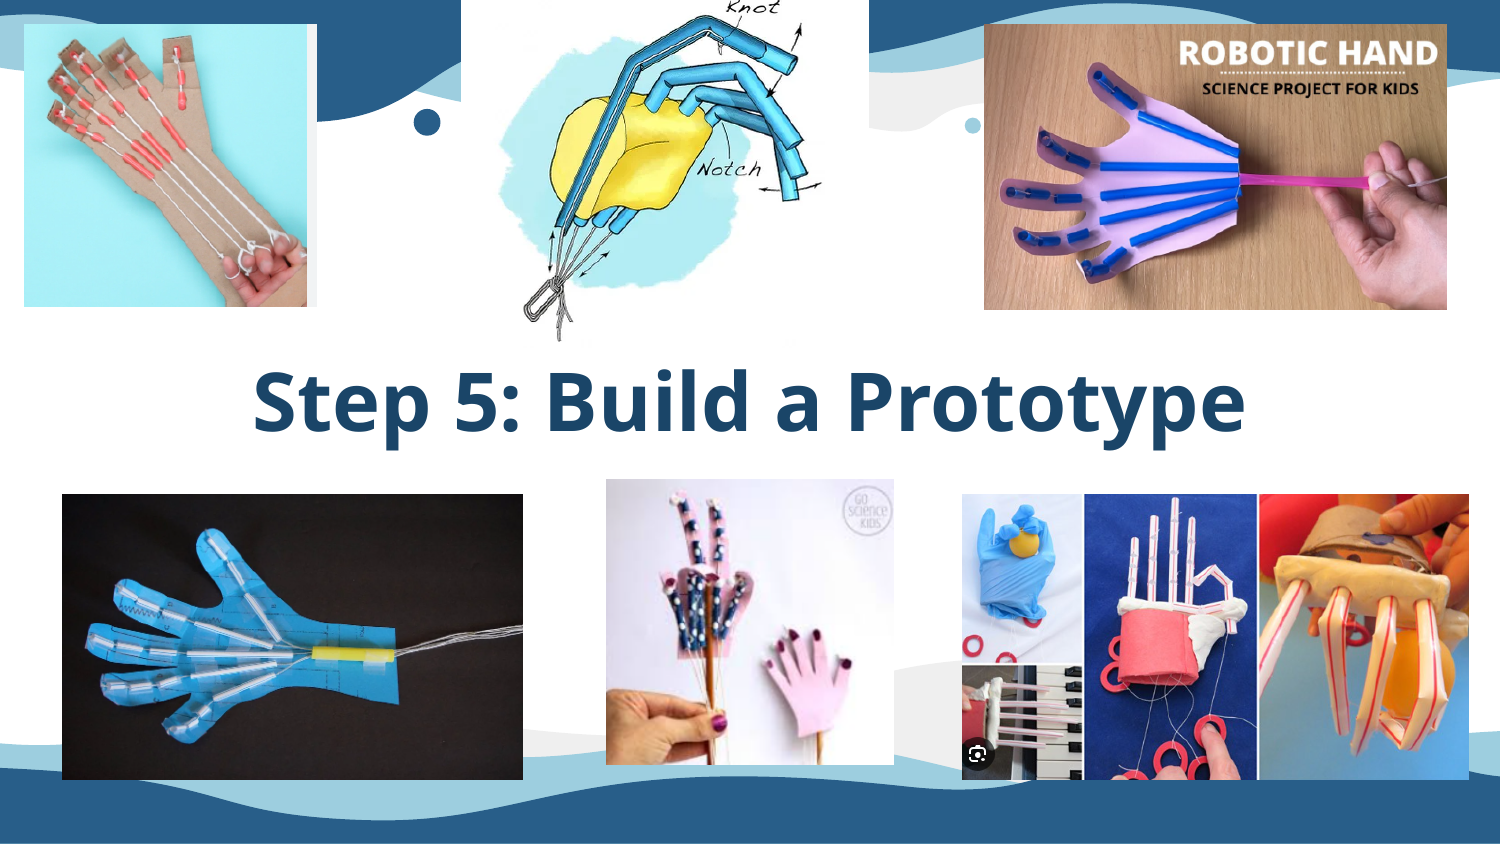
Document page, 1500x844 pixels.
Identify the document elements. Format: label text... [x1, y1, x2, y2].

picture [62, 494, 523, 780]
picture [961, 494, 1470, 780]
picture [461, 0, 869, 350]
title Step 5: Build a Prototype [150, 334, 1350, 509]
picture [984, 24, 1447, 311]
picture [24, 24, 318, 311]
picture [606, 479, 894, 765]
